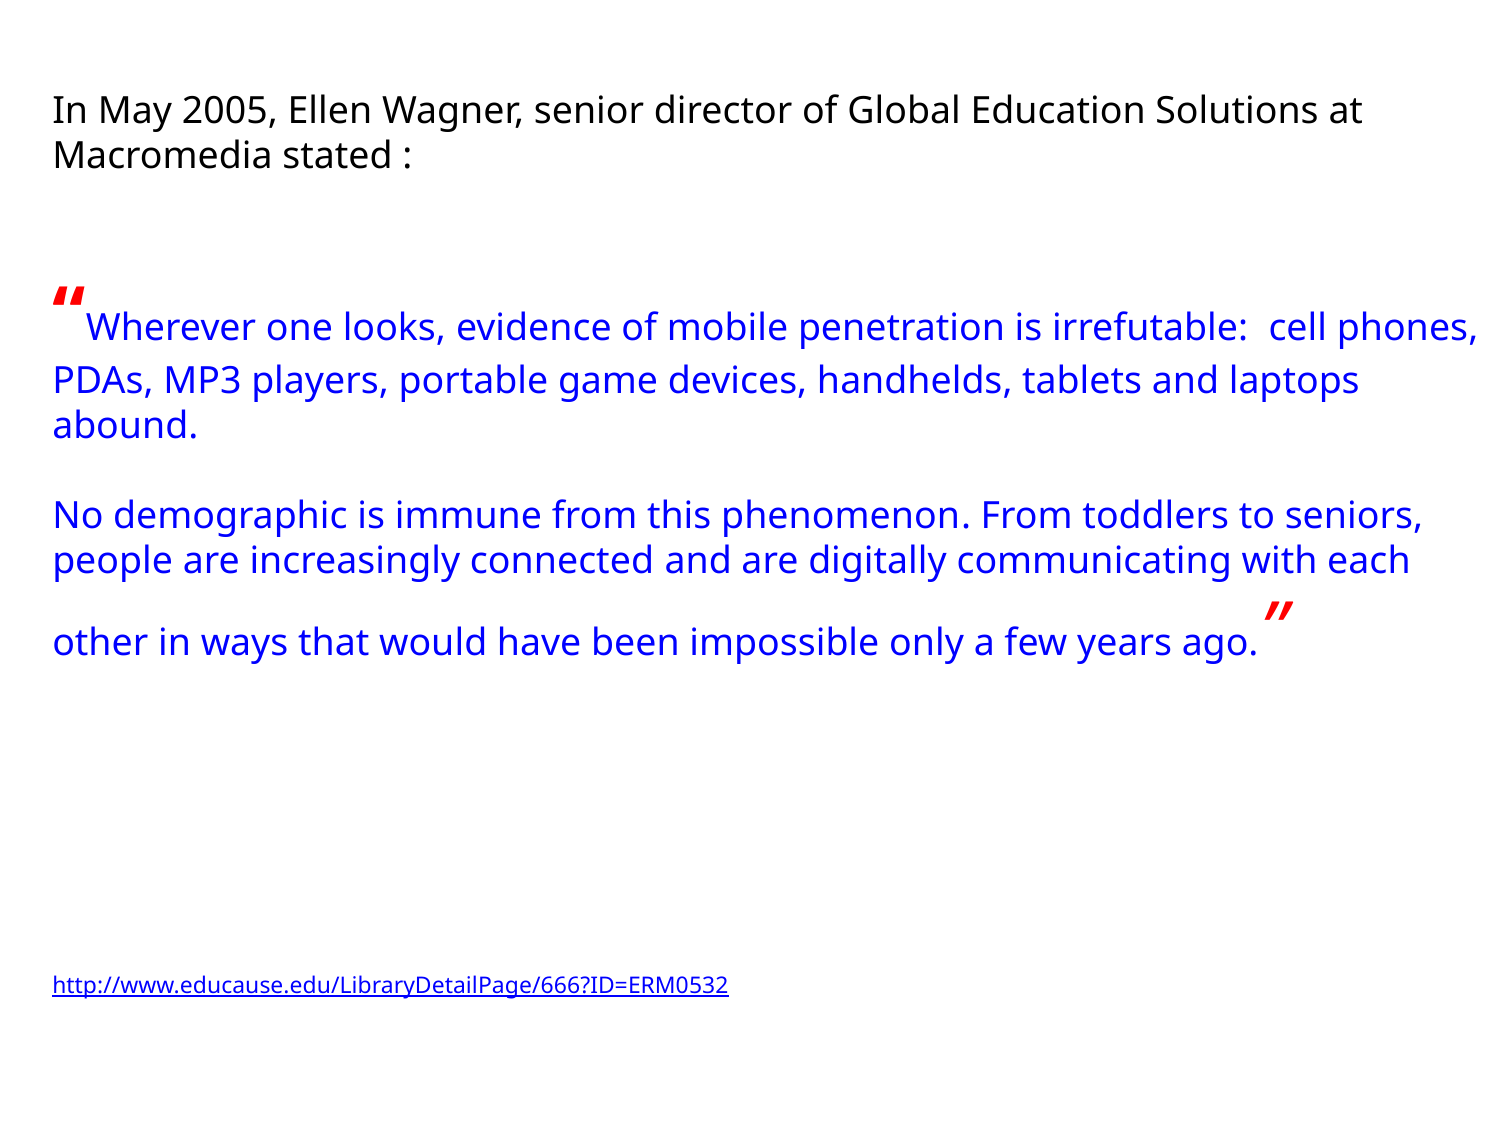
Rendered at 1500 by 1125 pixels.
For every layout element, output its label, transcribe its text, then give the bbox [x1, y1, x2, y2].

text_box In May 2005, Ellen Wagner, senior director of Global Education Solutions at Macromedia stated : “Wherever one looks, evidence of mobile penetration is irrefutable: cell phones, PDAs, MP3 players, portable game devices, handhelds, tablets and laptops abound. No demographic is immune from this phenomenon. From toddlers to seniors, people are increasingly connected and are digitally communicating with each other in ways that would have been impossible only a few years ago.” http://www.educause.edu/LibraryDetailPage/666?ID=ERM0532 [37, 78, 1500, 1039]
